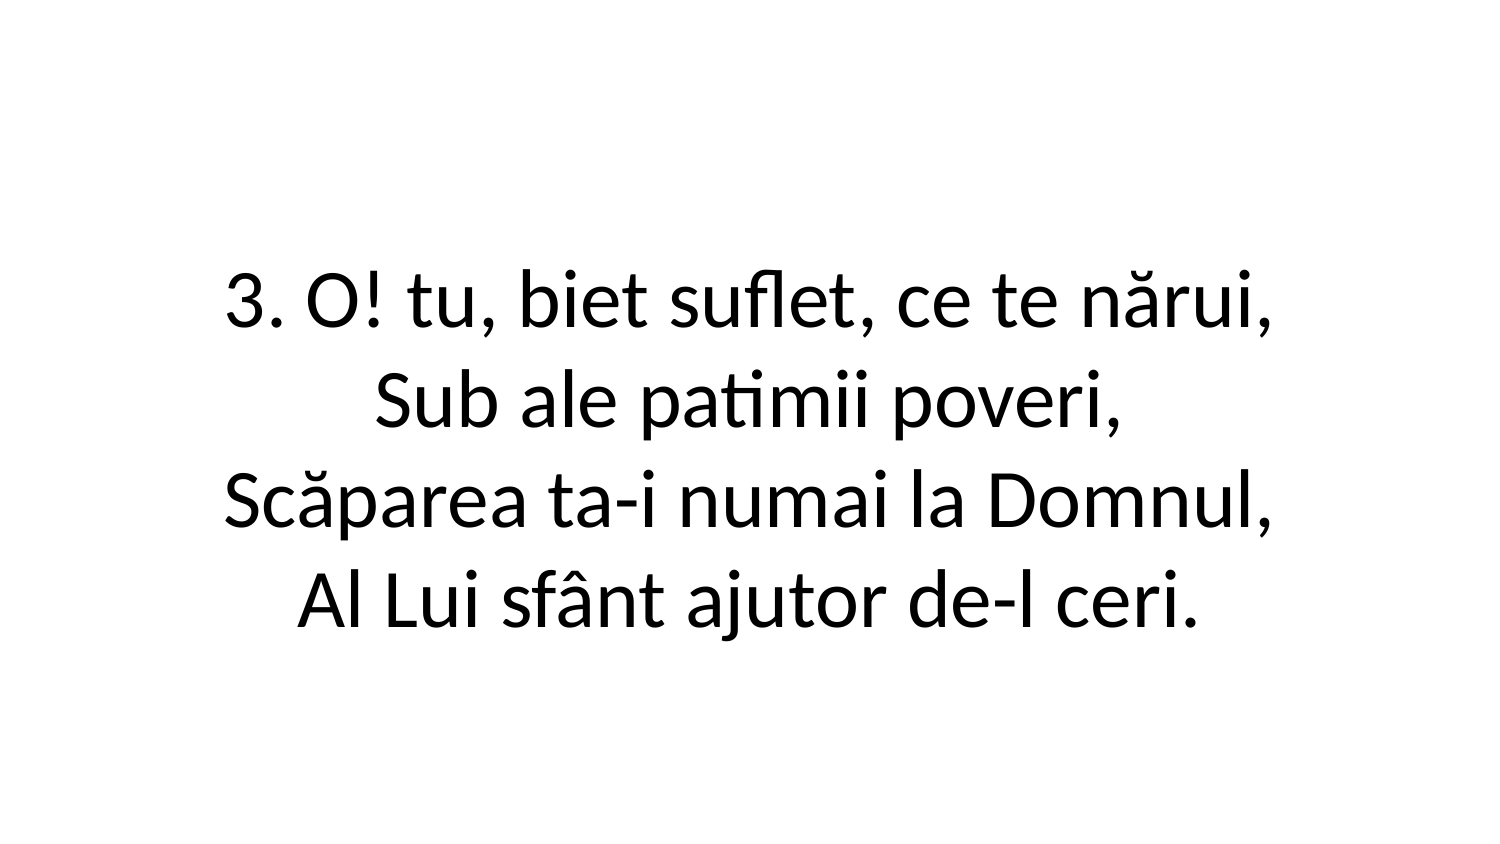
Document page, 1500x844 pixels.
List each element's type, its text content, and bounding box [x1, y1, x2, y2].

text_box 3. O! tu, biet suflet, ce te nărui, Sub ale patimii poveri, Scăparea ta-i numai la Domnul, Al Lui sfânt ajutor de-l ceri. [208, 192, 1292, 652]
